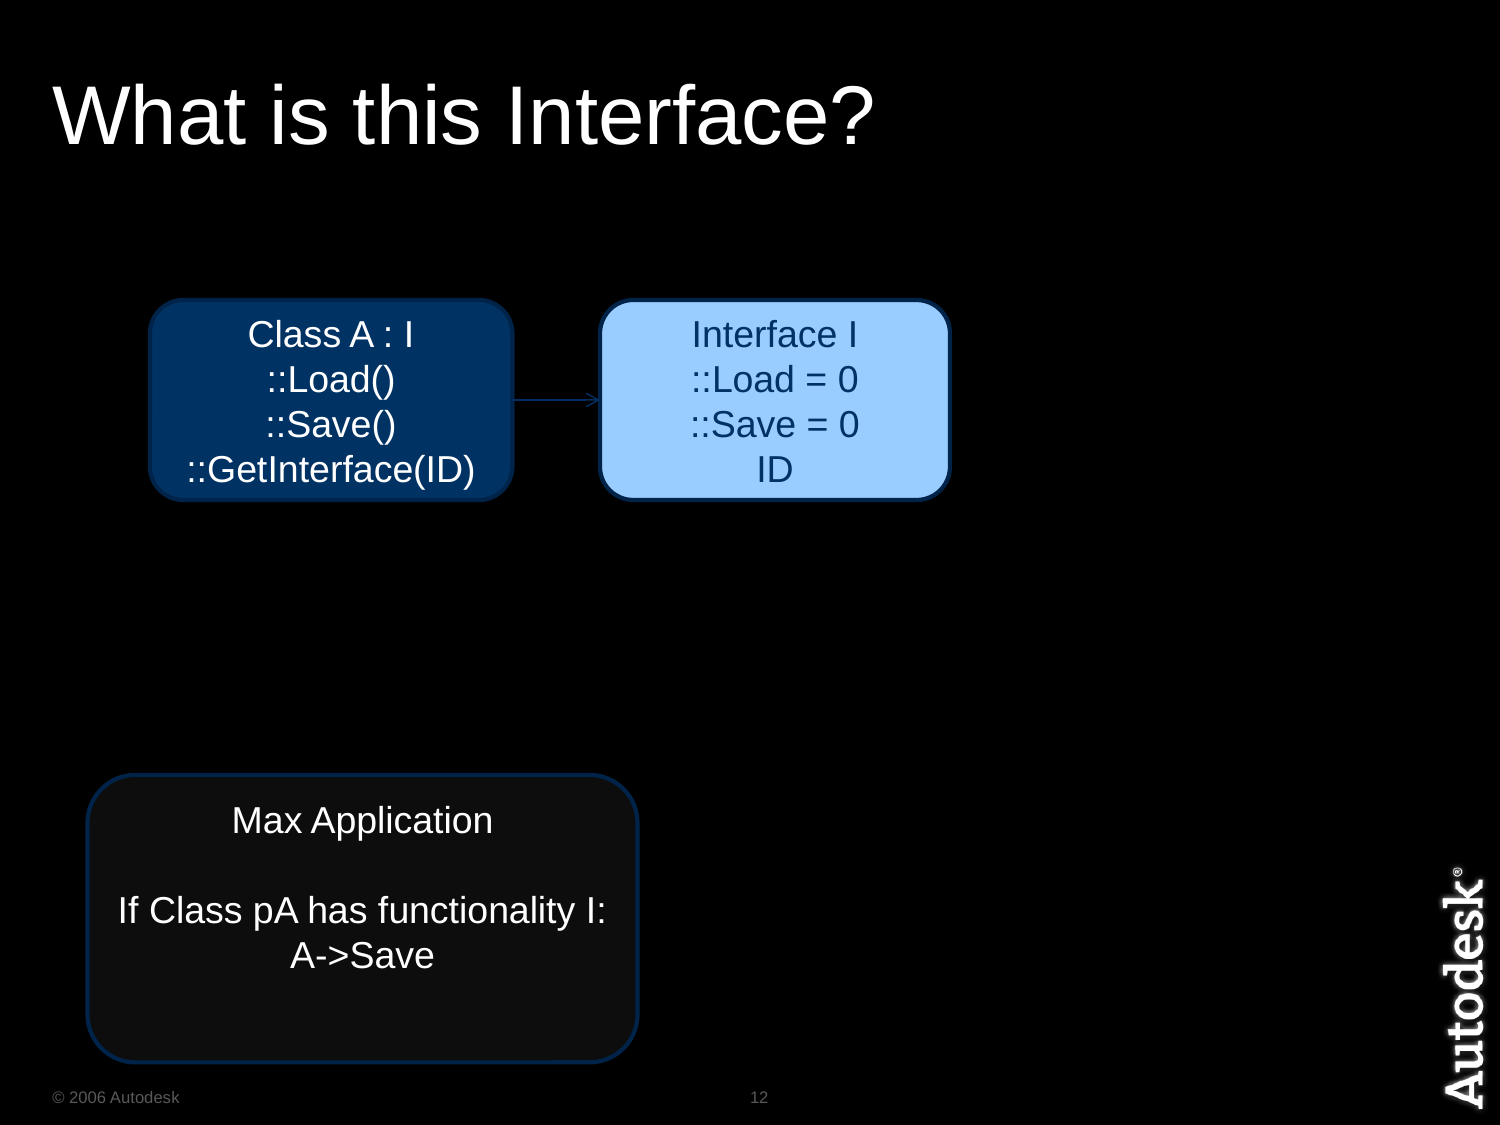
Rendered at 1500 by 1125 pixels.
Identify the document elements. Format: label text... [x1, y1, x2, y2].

title What is this Interface? [52, 22, 1401, 211]
text_box Class A : I ::Load() ::Save() ::GetInterface(ID) [147, 297, 515, 503]
picture [1402, 0, 1500, 1125]
text_box Interface I ::Load = 0 ::Save = 0 ID [597, 297, 953, 503]
text_box Max Application If Class pA has functionality I: A->Save [85, 772, 640, 1065]
